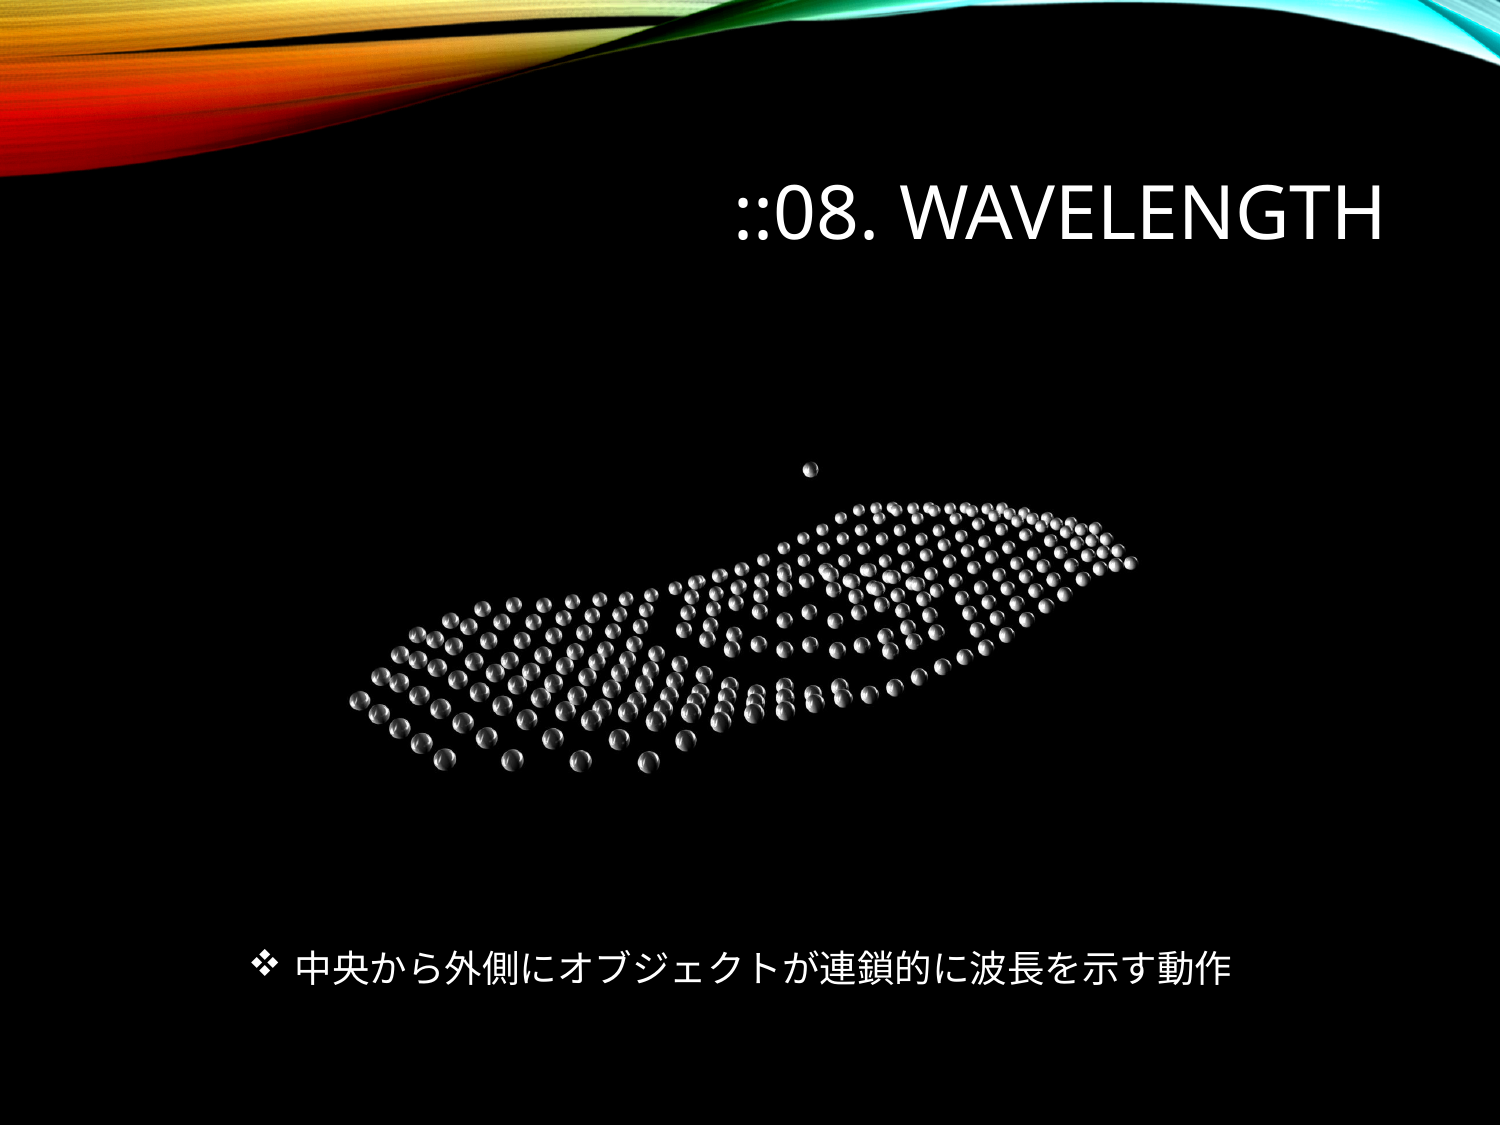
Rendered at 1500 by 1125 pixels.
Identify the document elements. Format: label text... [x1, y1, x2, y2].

title ::08. Wavelength [356, 125, 1403, 307]
text_box 中央から外側にオブジェクトが連鎖的に波長を示す動作 [78, 915, 1403, 998]
picture [193, 290, 1304, 916]
picture [0, 0, 1500, 178]
